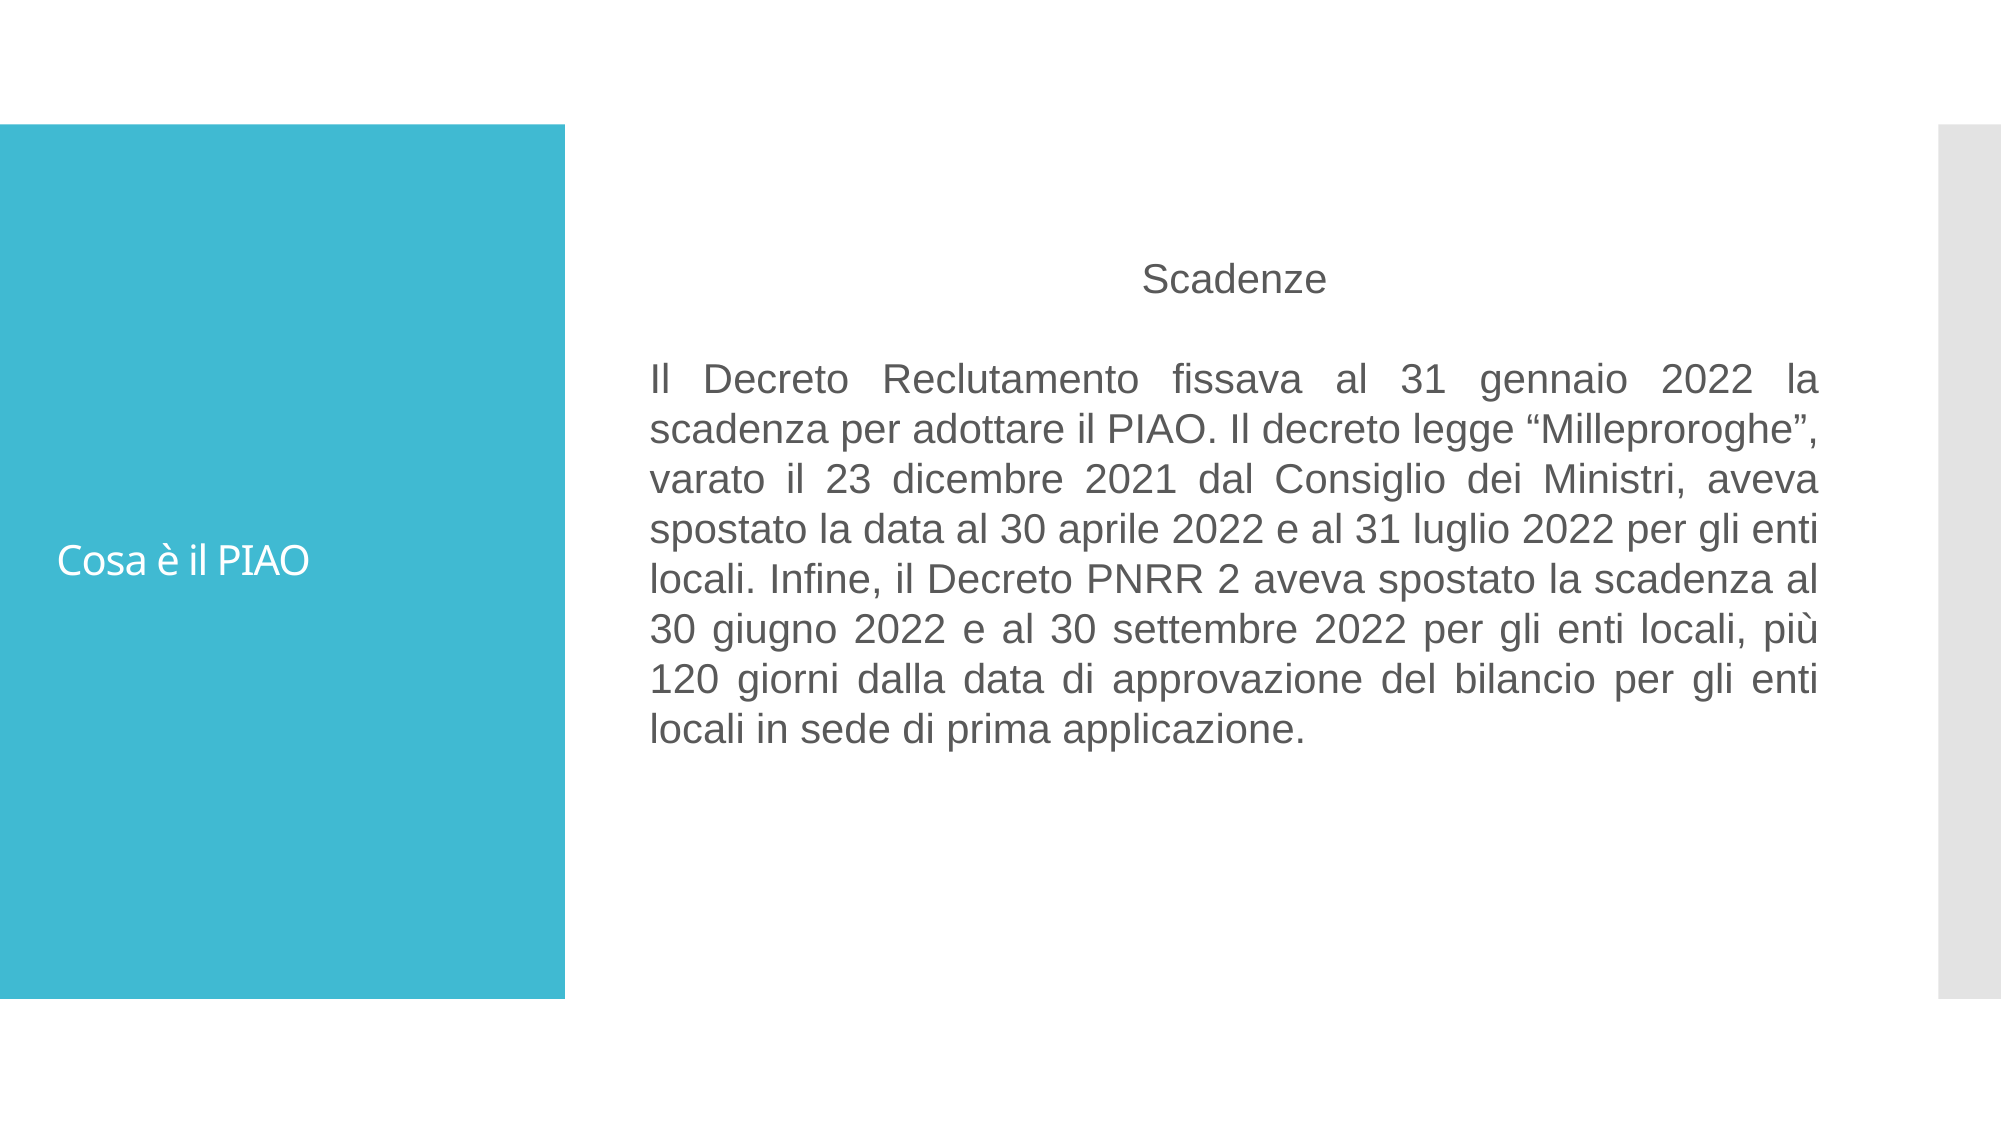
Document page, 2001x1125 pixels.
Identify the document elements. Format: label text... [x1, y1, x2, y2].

title Cosa è il PIAO [41, 184, 525, 939]
list Scadenze Il Decreto Reclutamento fissava al 31 gennaio 2022 la scadenza per adottare il PIAO. Il decreto legge “Milleproroghe”, varato il 23 dicembre 2021 dal Consiglio dei Ministri, aveva spostato la data al 30 aprile 2022 e al 31 luglio 2022 per gli enti locali. Infine, il Decreto PNRR 2 aveva spostato la scadenza al 30 giugno 2022 e al 30 settembre 2022 per gli enti locali, più 120 giorni dalla data di approvazione del bilancio per gli enti locali in sede di prima applicazione. [634, 141, 1835, 982]
